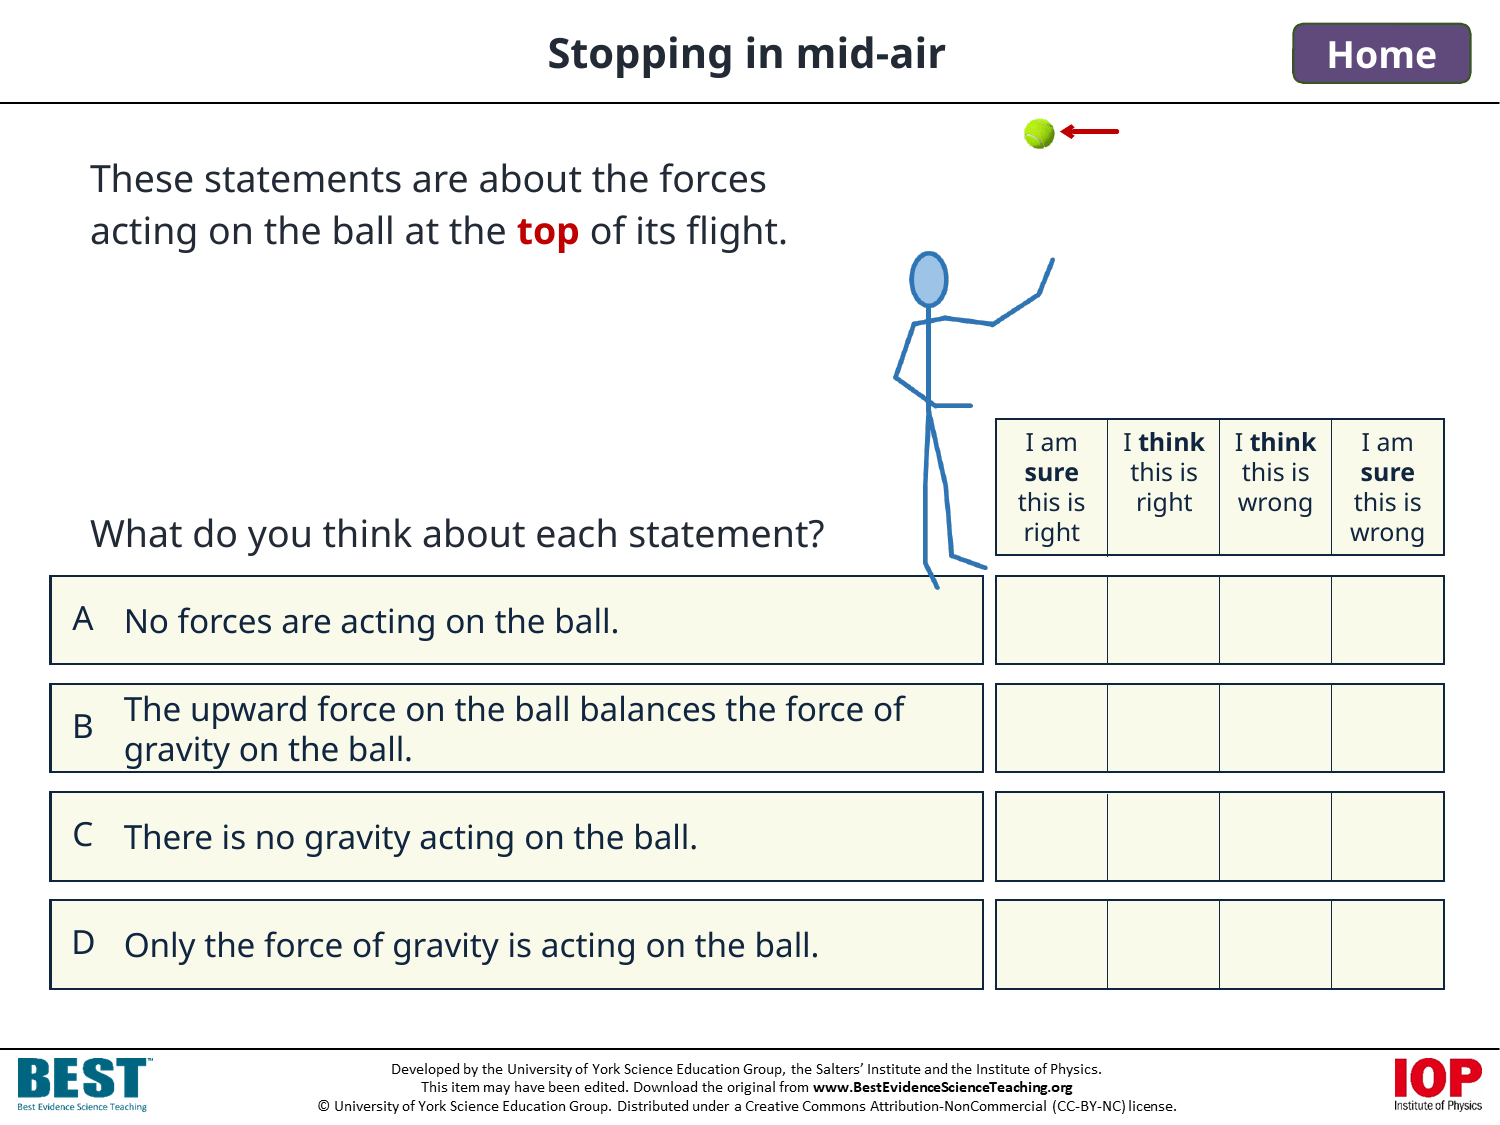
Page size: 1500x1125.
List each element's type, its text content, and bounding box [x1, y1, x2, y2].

text_box Home [1292, 22, 1472, 84]
picture [0, 102, 1500, 1125]
text_box Stopping in mid-air [23, 4, 1471, 99]
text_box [995, 899, 1444, 990]
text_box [1055, 418, 1444, 557]
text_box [995, 792, 1444, 883]
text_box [995, 683, 1444, 774]
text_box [995, 575, 1444, 666]
